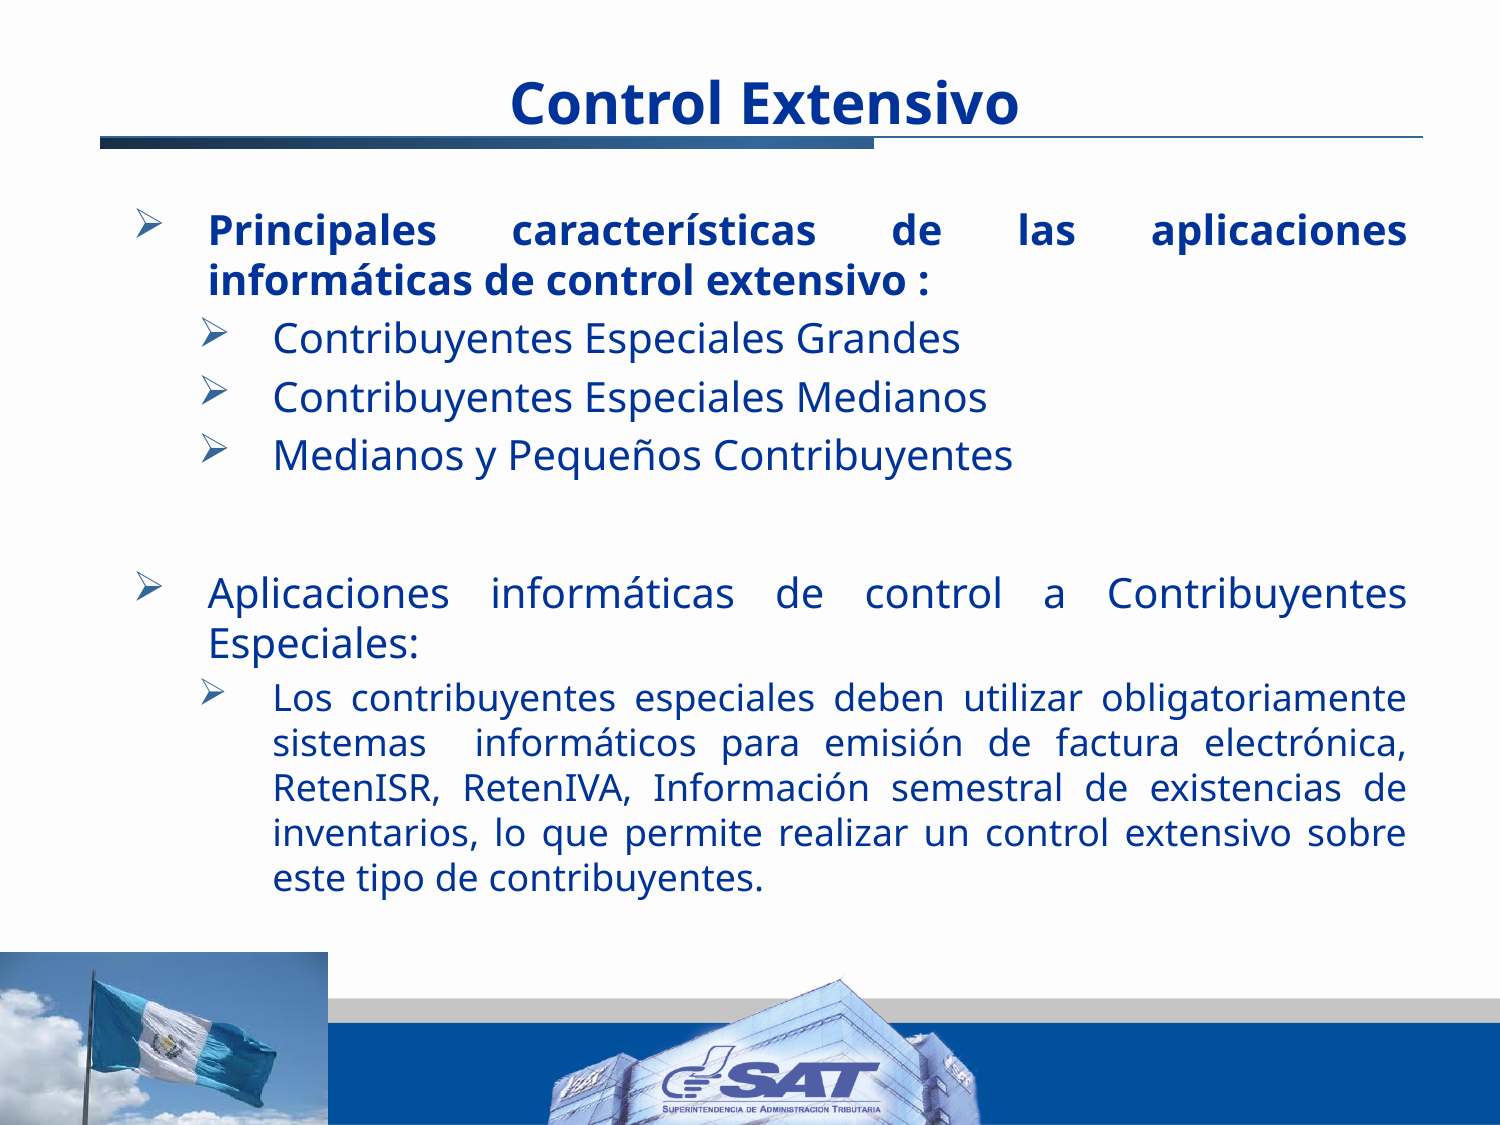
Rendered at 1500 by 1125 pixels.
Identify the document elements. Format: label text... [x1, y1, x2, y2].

picture [0, 0, 1500, 1125]
list Principales características de las aplicaciones informáticas de control extensivo : Contribuyentes Especiales Grandes Contribuyentes Especiales Medianos Medianos y Pequeños Contribuyentes Aplicaciones informáticas de control a Contribuyentes Especiales: Los contribuyentes especiales deben utilizar obligatoriamente sistemas informáticos para emisión de factura electrónica, RetenISR, RetenIVA, Información semestral de existencias de inventarios, lo que permite realizar un control extensivo sobre este tipo de contribuyentes. [88, 196, 1424, 897]
title Control Extensivo [93, 30, 1436, 144]
